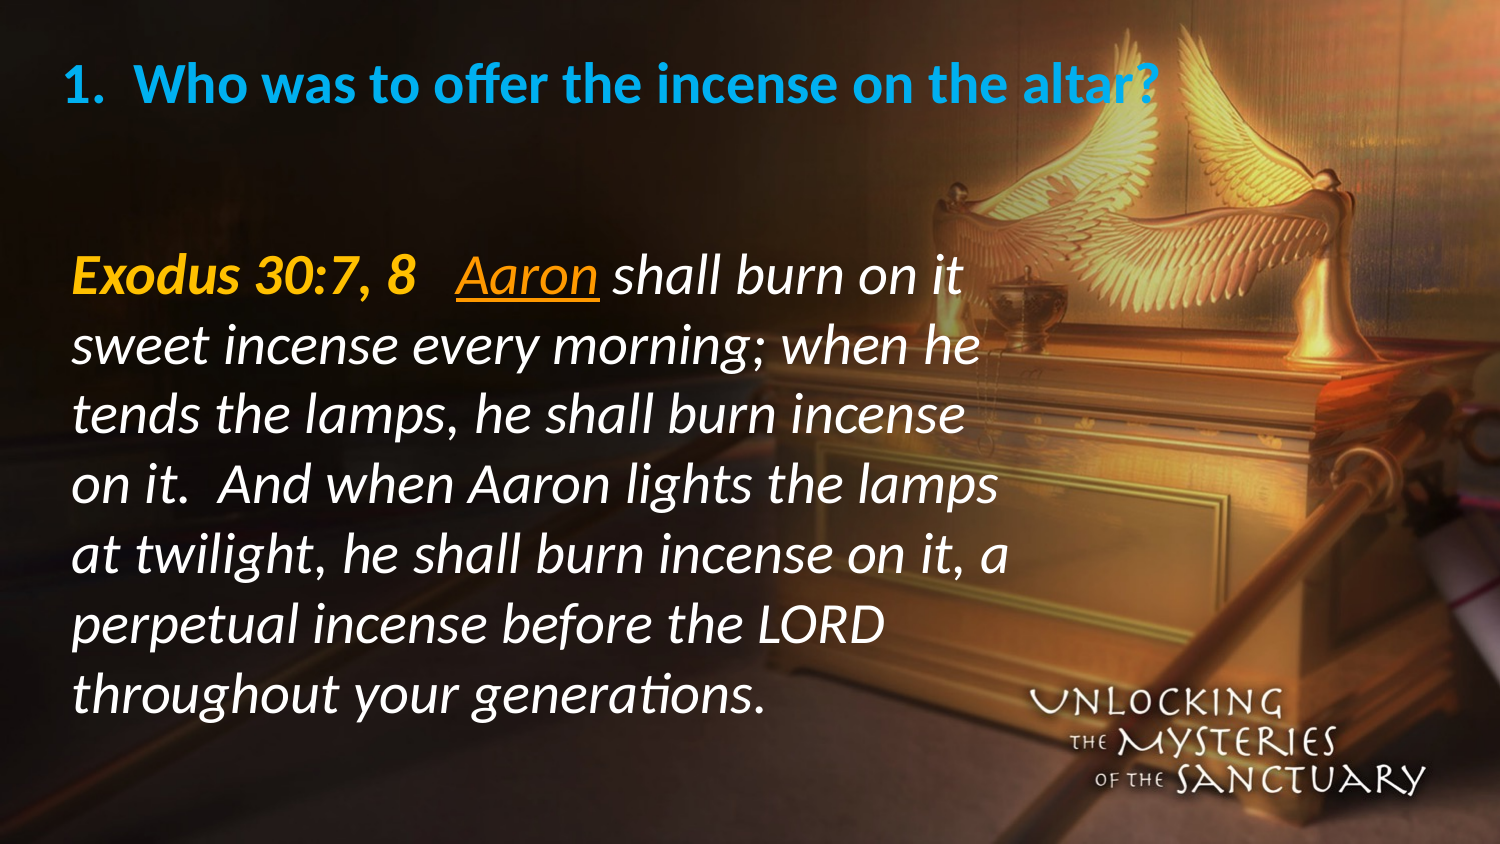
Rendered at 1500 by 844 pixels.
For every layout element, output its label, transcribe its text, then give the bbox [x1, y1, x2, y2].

title 1. Who was to offer the incense on the altar? [46, 33, 1425, 268]
list Exodus 30:7, 8 Aaron shall burn on it sweet incense every morning; when he tends the lamps, he shall burn incense on it. And when Aaron lights the lamps at twilight, he shall burn incense on it, a perpetual incense before the LORD throughout your generations. [56, 228, 1031, 844]
picture [0, 0, 1500, 844]
